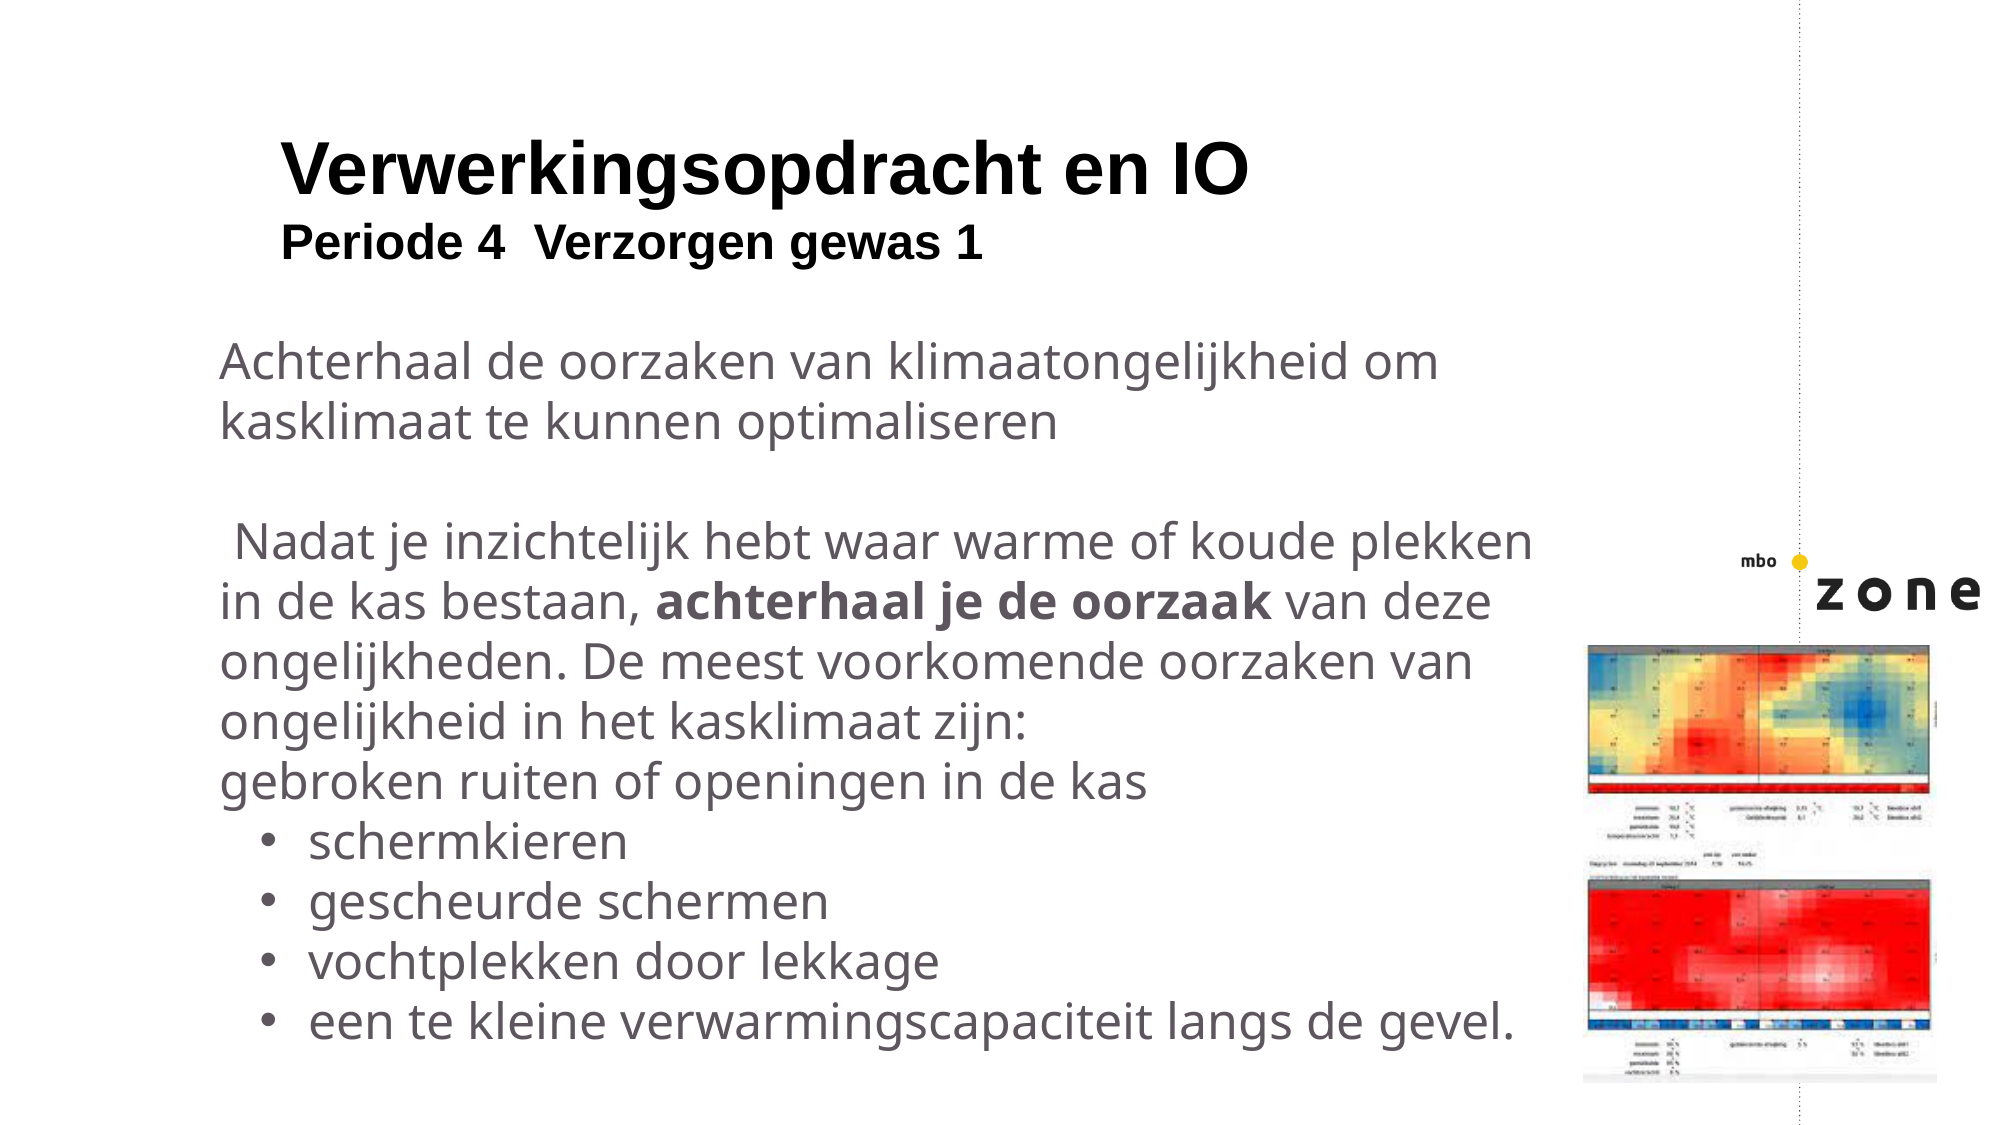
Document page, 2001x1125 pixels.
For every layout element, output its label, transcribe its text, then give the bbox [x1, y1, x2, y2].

text_box Verwerkingsopdracht en IO Periode 4 Verzorgen gewas 1 [265, 112, 1267, 322]
text_box Achterhaal de oorzaken van klimaatongelijkheid om kasklimaat te kunnen optimaliseren Nadat je inzichtelijk hebt waar warme of koude plekken in de kas bestaan, achterhaal je de oorzaak van deze ongelijkheden. De meest voorkomende oorzaken van ongelijkheid in het kasklimaat zijn: gebroken ruiten of openingen in de kas schermkieren gescheurde schermen vochtplekken door lekkage een te kleine verwarmingscapaciteit langs de gevel. [205, 322, 1584, 1057]
picture [1583, 0, 2001, 1125]
